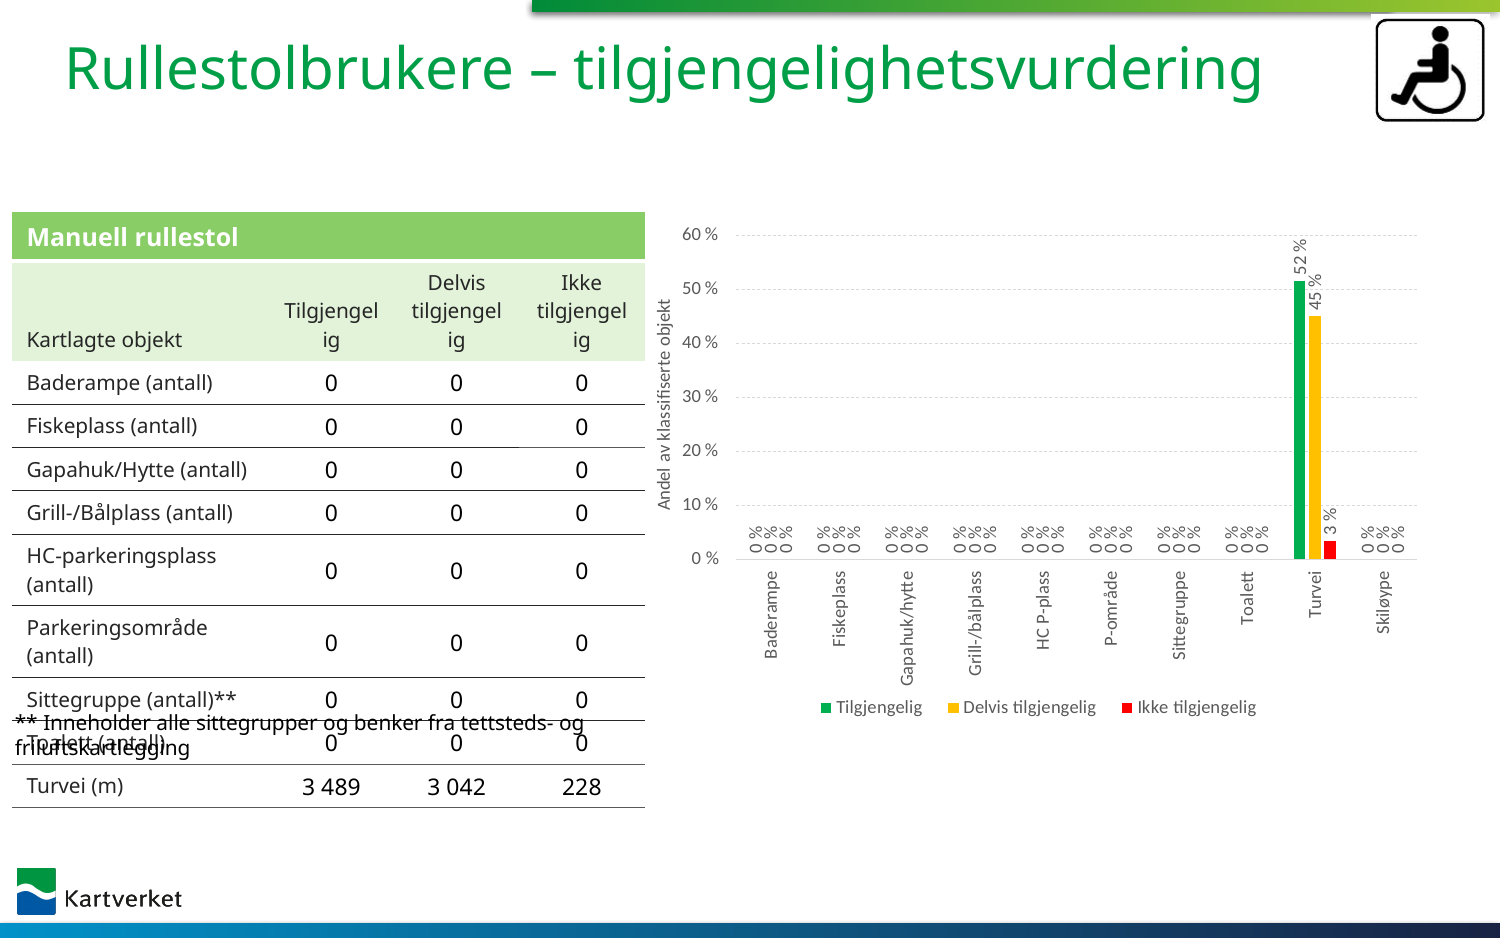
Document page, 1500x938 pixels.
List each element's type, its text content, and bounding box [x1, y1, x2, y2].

table_cell HC-parkeringsplass (antall) [12, 535, 269, 605]
table_cell 0 [269, 491, 394, 534]
table_cell 0 [394, 448, 519, 490]
table_cell 0 [269, 606, 394, 677]
table_cell 0 [394, 491, 519, 534]
table_cell 0 [519, 405, 638, 447]
table_cell Turvei (m) [12, 768, 269, 807]
table_cell Fiskeplass (antall) [12, 405, 269, 447]
table_cell 0 [394, 606, 519, 677]
table_cell Tilgjengelig [269, 263, 394, 361]
table_cell 0 [394, 405, 519, 447]
picture [1371, 13, 1491, 127]
table_cell 0 [519, 491, 638, 534]
table_cell 0 [269, 405, 394, 447]
table_cell 228 [519, 768, 645, 807]
table_cell 0 [394, 361, 519, 404]
text_box Rullestolbrukere – tilgjengelighetsvurdering [49, 12, 1372, 109]
table_cell 0 [519, 678, 638, 702]
table_cell 0 [394, 678, 519, 702]
table_cell 0 [269, 678, 394, 702]
table_cell 0 [269, 535, 394, 605]
table_cell Kartlagte objekt [12, 263, 269, 361]
table_cell Baderampe (antall) [12, 361, 269, 404]
table_cell 0 [519, 535, 638, 605]
picture [643, 218, 1427, 728]
table_cell 0 [394, 535, 519, 605]
table_cell 0 [269, 448, 394, 490]
text_box ** Inneholder alle sittegrupper og benker fra tettsteds- og friluftskartlegging [0, 702, 745, 768]
table_cell Grill-/Bålplass (antall) [12, 491, 269, 534]
table_header Manuell rullestol [12, 212, 645, 259]
table_cell 0 [519, 448, 638, 490]
table_cell 0 [519, 606, 638, 677]
table_cell Gapahuk/Hytte (antall) [12, 448, 269, 490]
table_cell Parkeringsområde (antall) [12, 606, 269, 677]
table_cell 0 [269, 361, 394, 404]
table_cell Ikke tilgjengelig [519, 263, 638, 361]
table_cell Delvis tilgjengelig [394, 263, 519, 361]
table_cell 0 [519, 361, 638, 404]
table_cell Sittegruppe (antall)** [12, 678, 269, 702]
table_cell 3 489 [269, 768, 394, 807]
table_cell 3 042 [394, 768, 519, 807]
